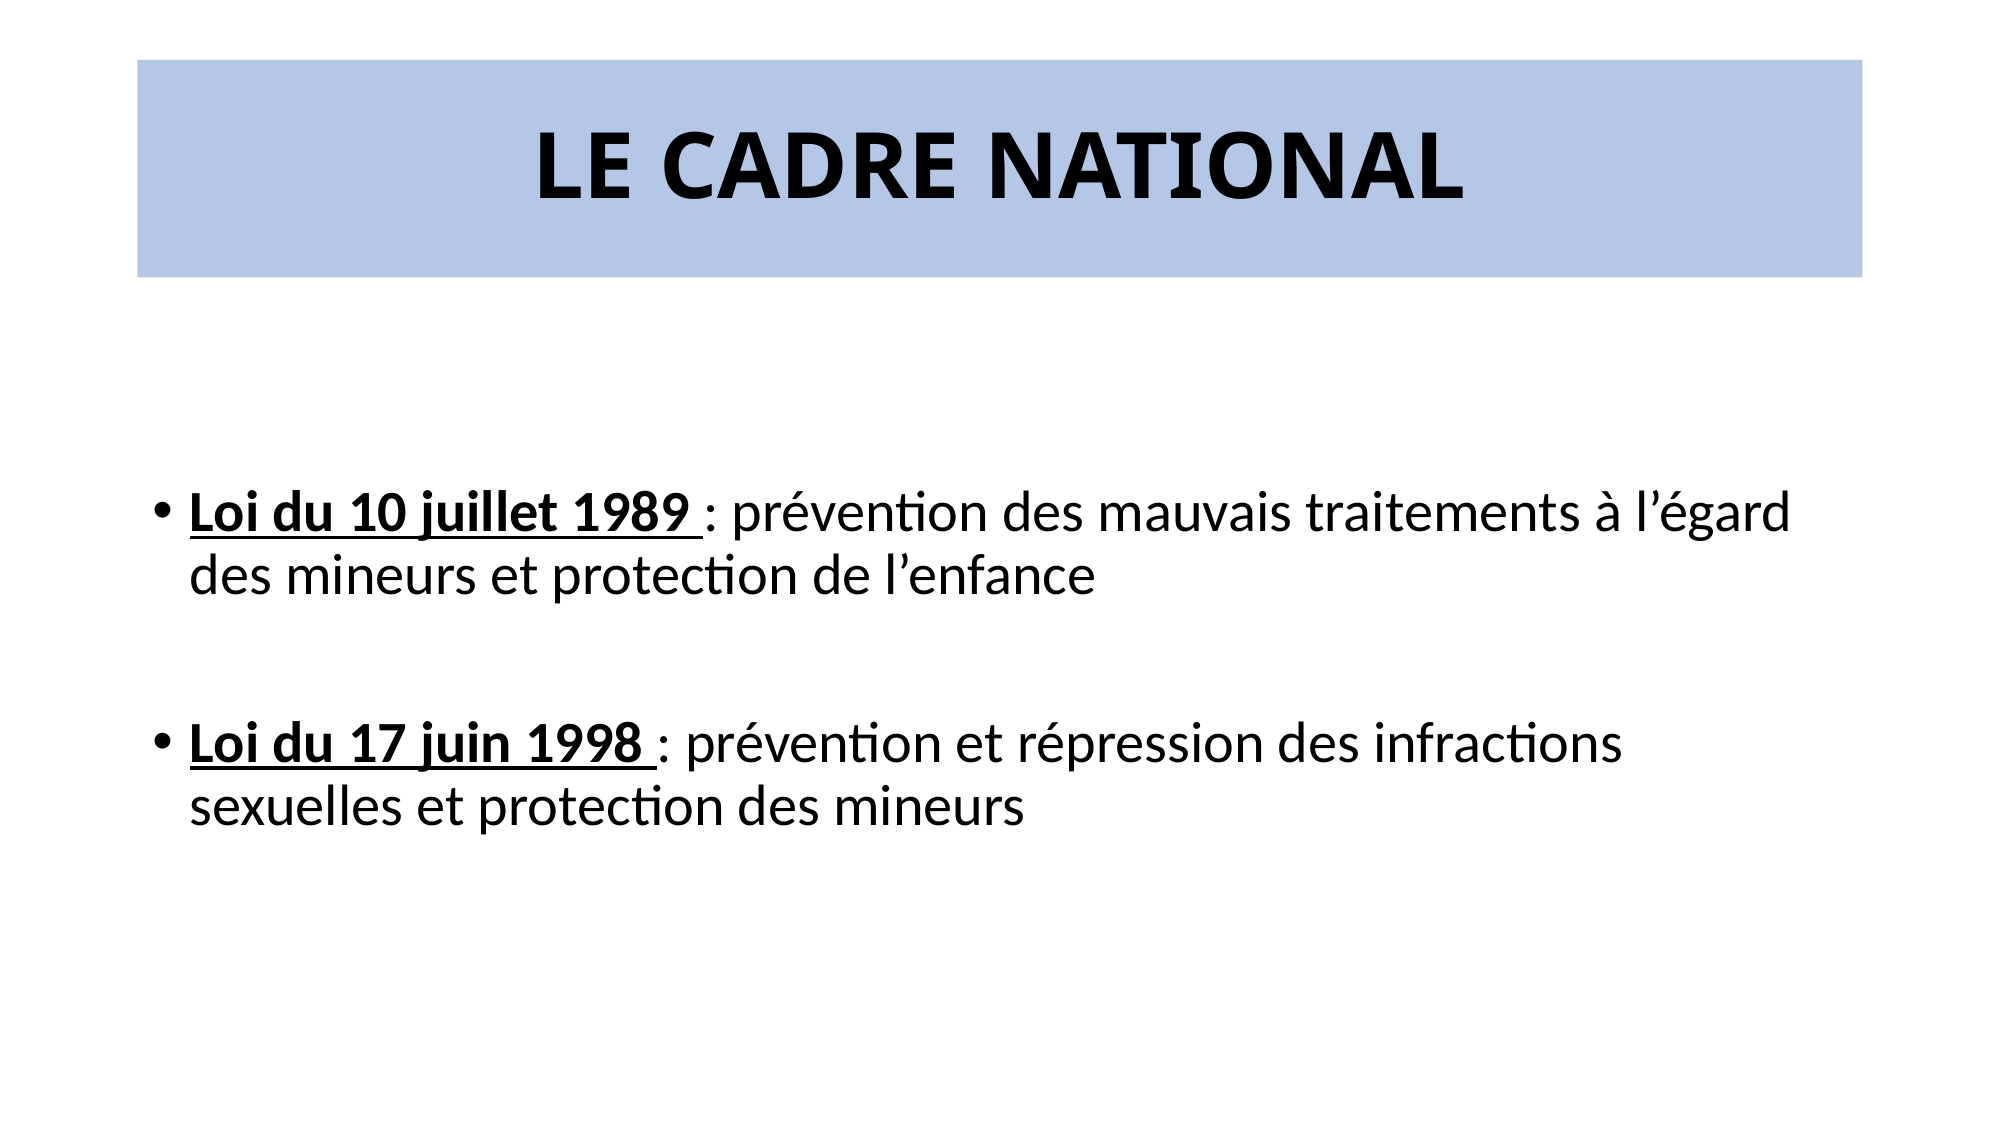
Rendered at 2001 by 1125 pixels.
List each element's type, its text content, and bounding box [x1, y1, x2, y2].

title LE CADRE NATIONAL [137, 59, 1863, 278]
list Loi du 10 juillet 1989 : prévention des mauvais traitements à l’égard des mineurs et protection de l’enfance Loi du 17 juin 1998 : prévention et répression des infractions sexuelles et protection des mineurs [137, 299, 1863, 1014]
